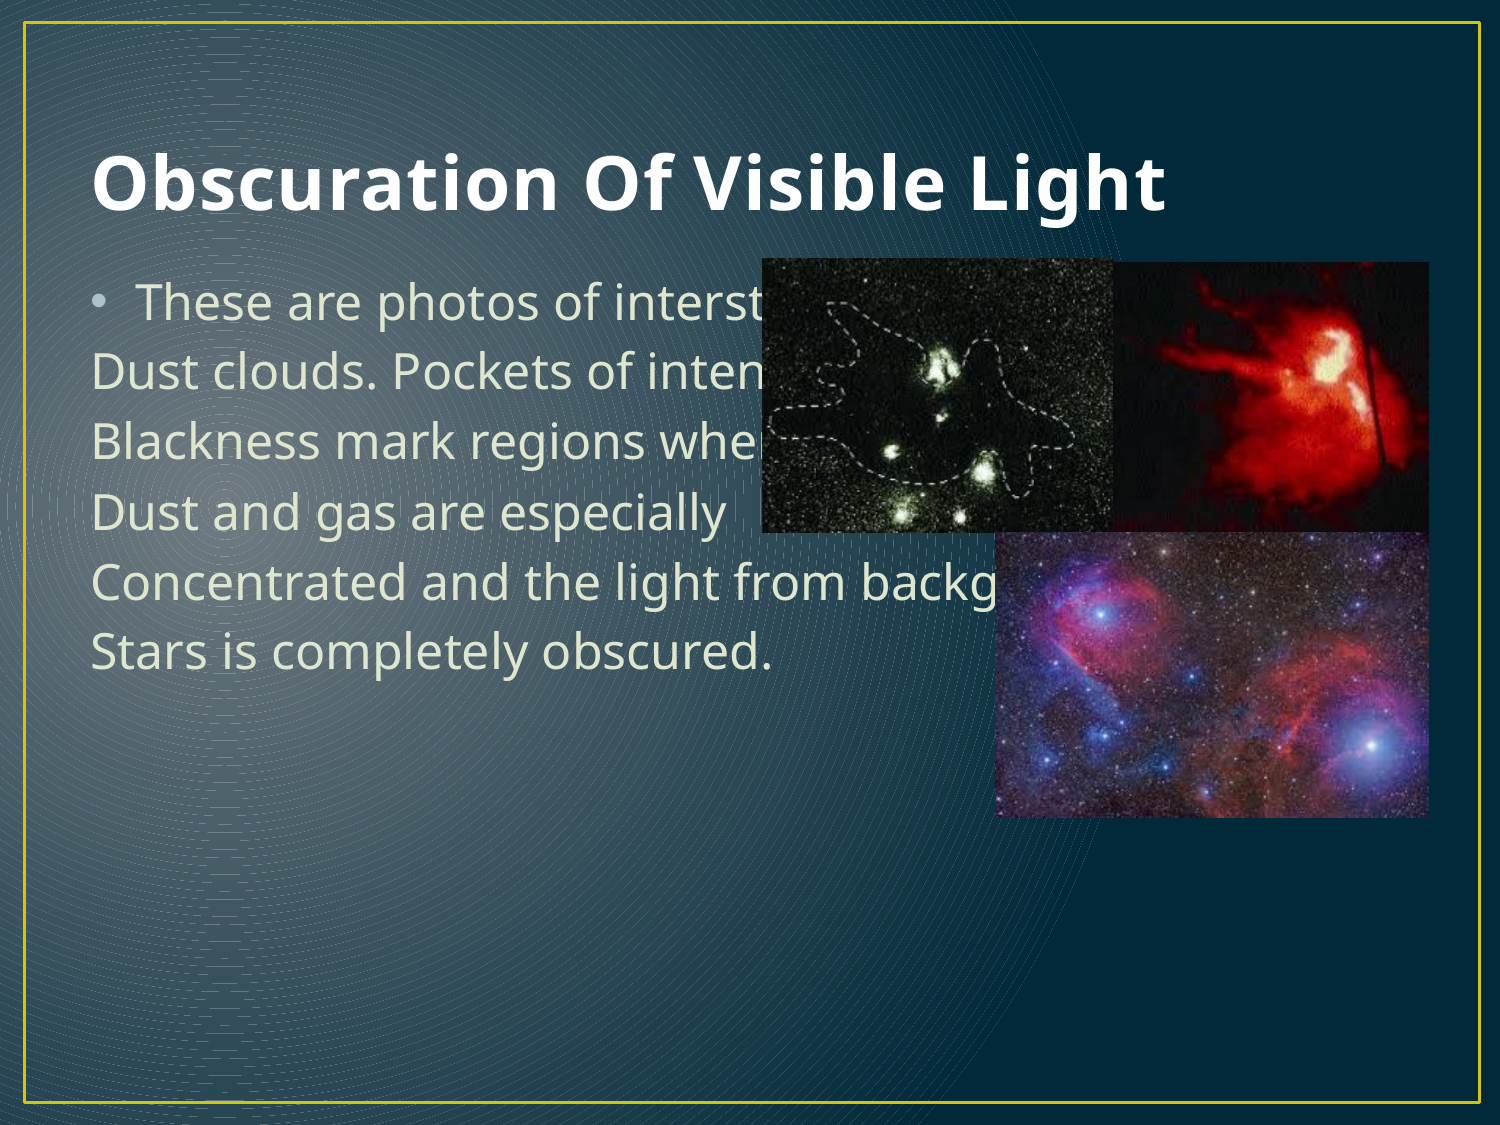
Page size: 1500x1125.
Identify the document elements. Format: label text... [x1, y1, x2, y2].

title Obscuration Of Visible Light [75, 45, 1425, 233]
picture [762, 252, 1428, 818]
list These are photos of interstellar Dust clouds. Pockets of intense Blackness mark regions where the Dust and gas are especially Concentrated and the light from background Stars is completely obscured. [75, 262, 1425, 1005]
